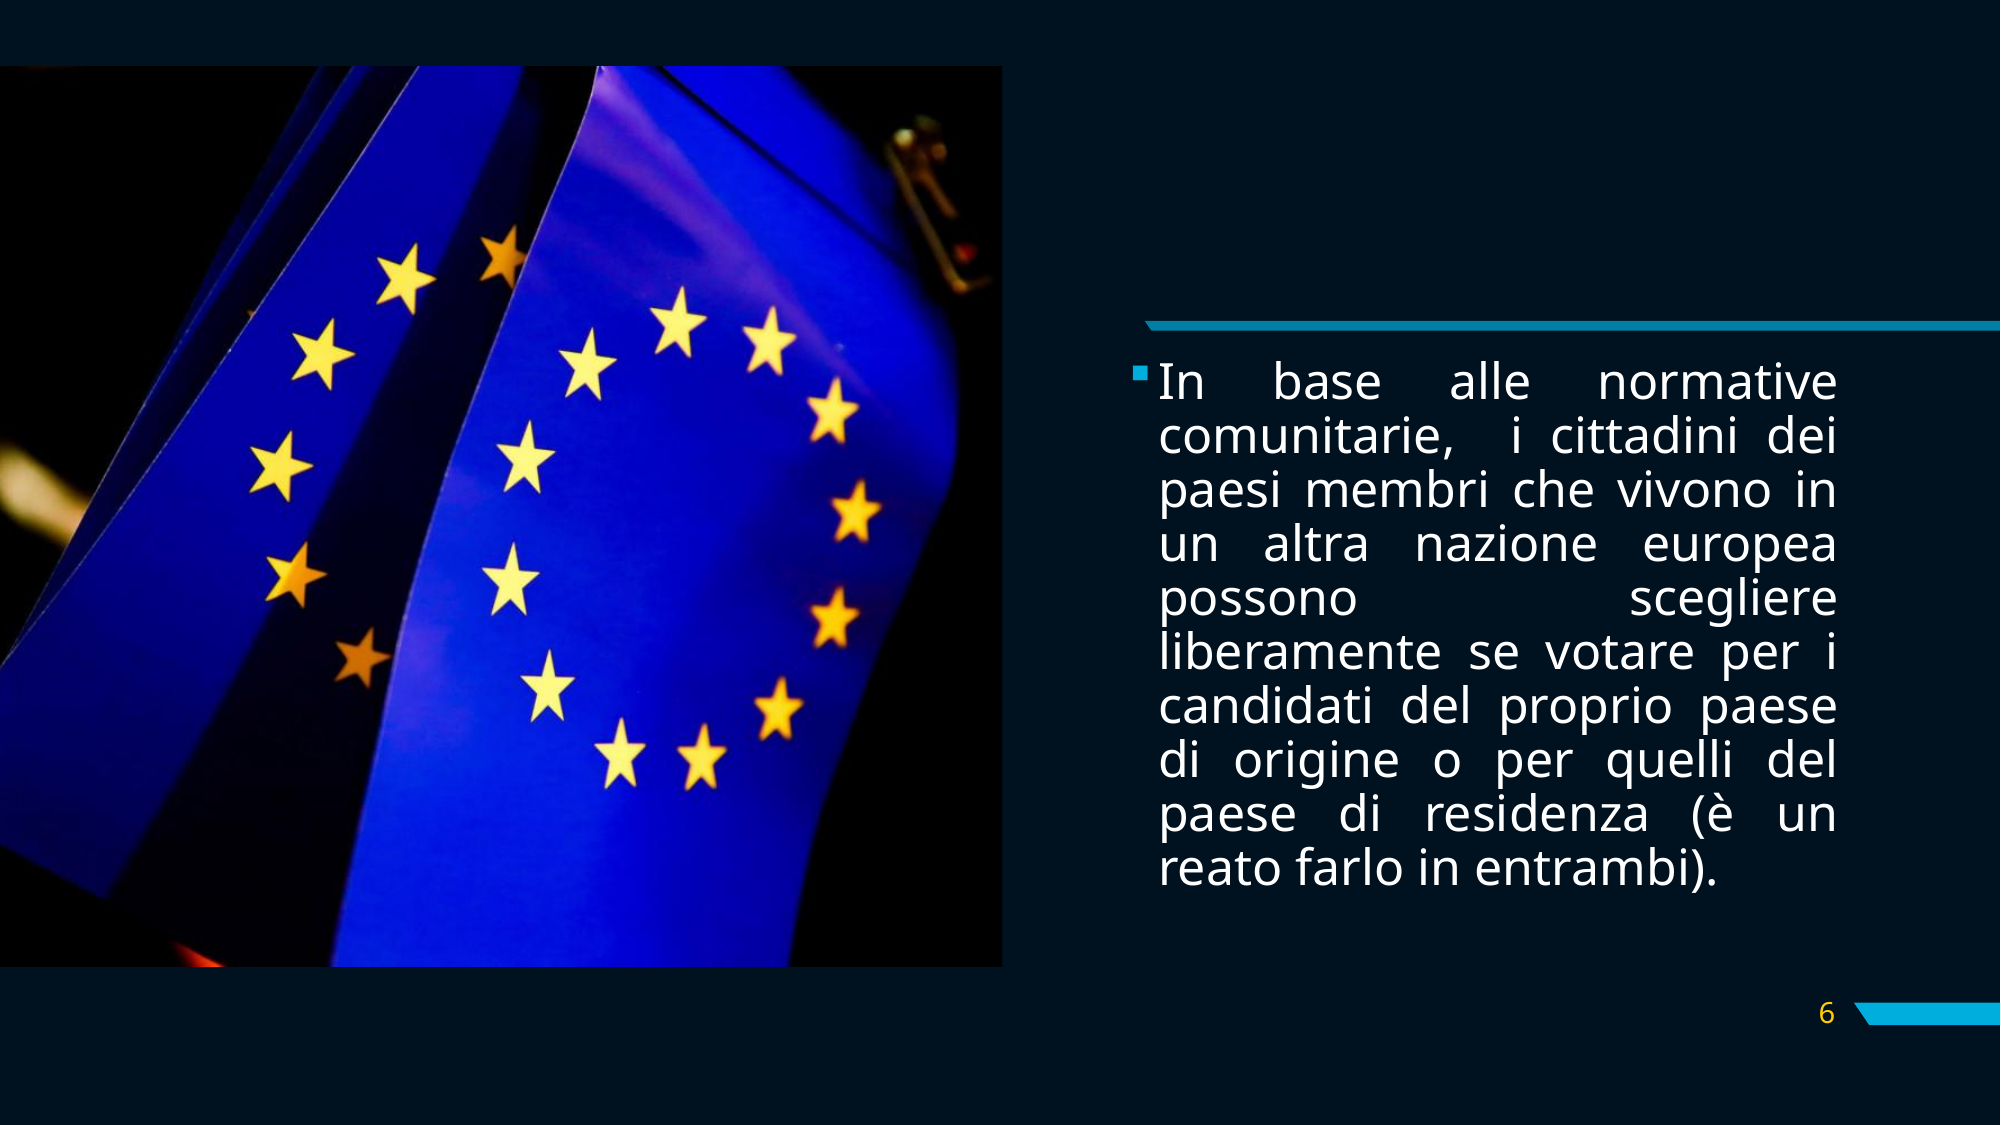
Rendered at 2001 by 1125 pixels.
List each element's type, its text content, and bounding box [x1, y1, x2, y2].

picture [0, 66, 1003, 967]
list In base alle normative comunitarie, i cittadini dei paesi membri che vivono in un altra nazione europea possono scegliere liberamente se votare per i candidati del proprio paese di origine o per quelli del paese di residenza (è un reato farlo in entrambi). [1128, 348, 1855, 932]
slide_number 6 [1760, 984, 1851, 1045]
